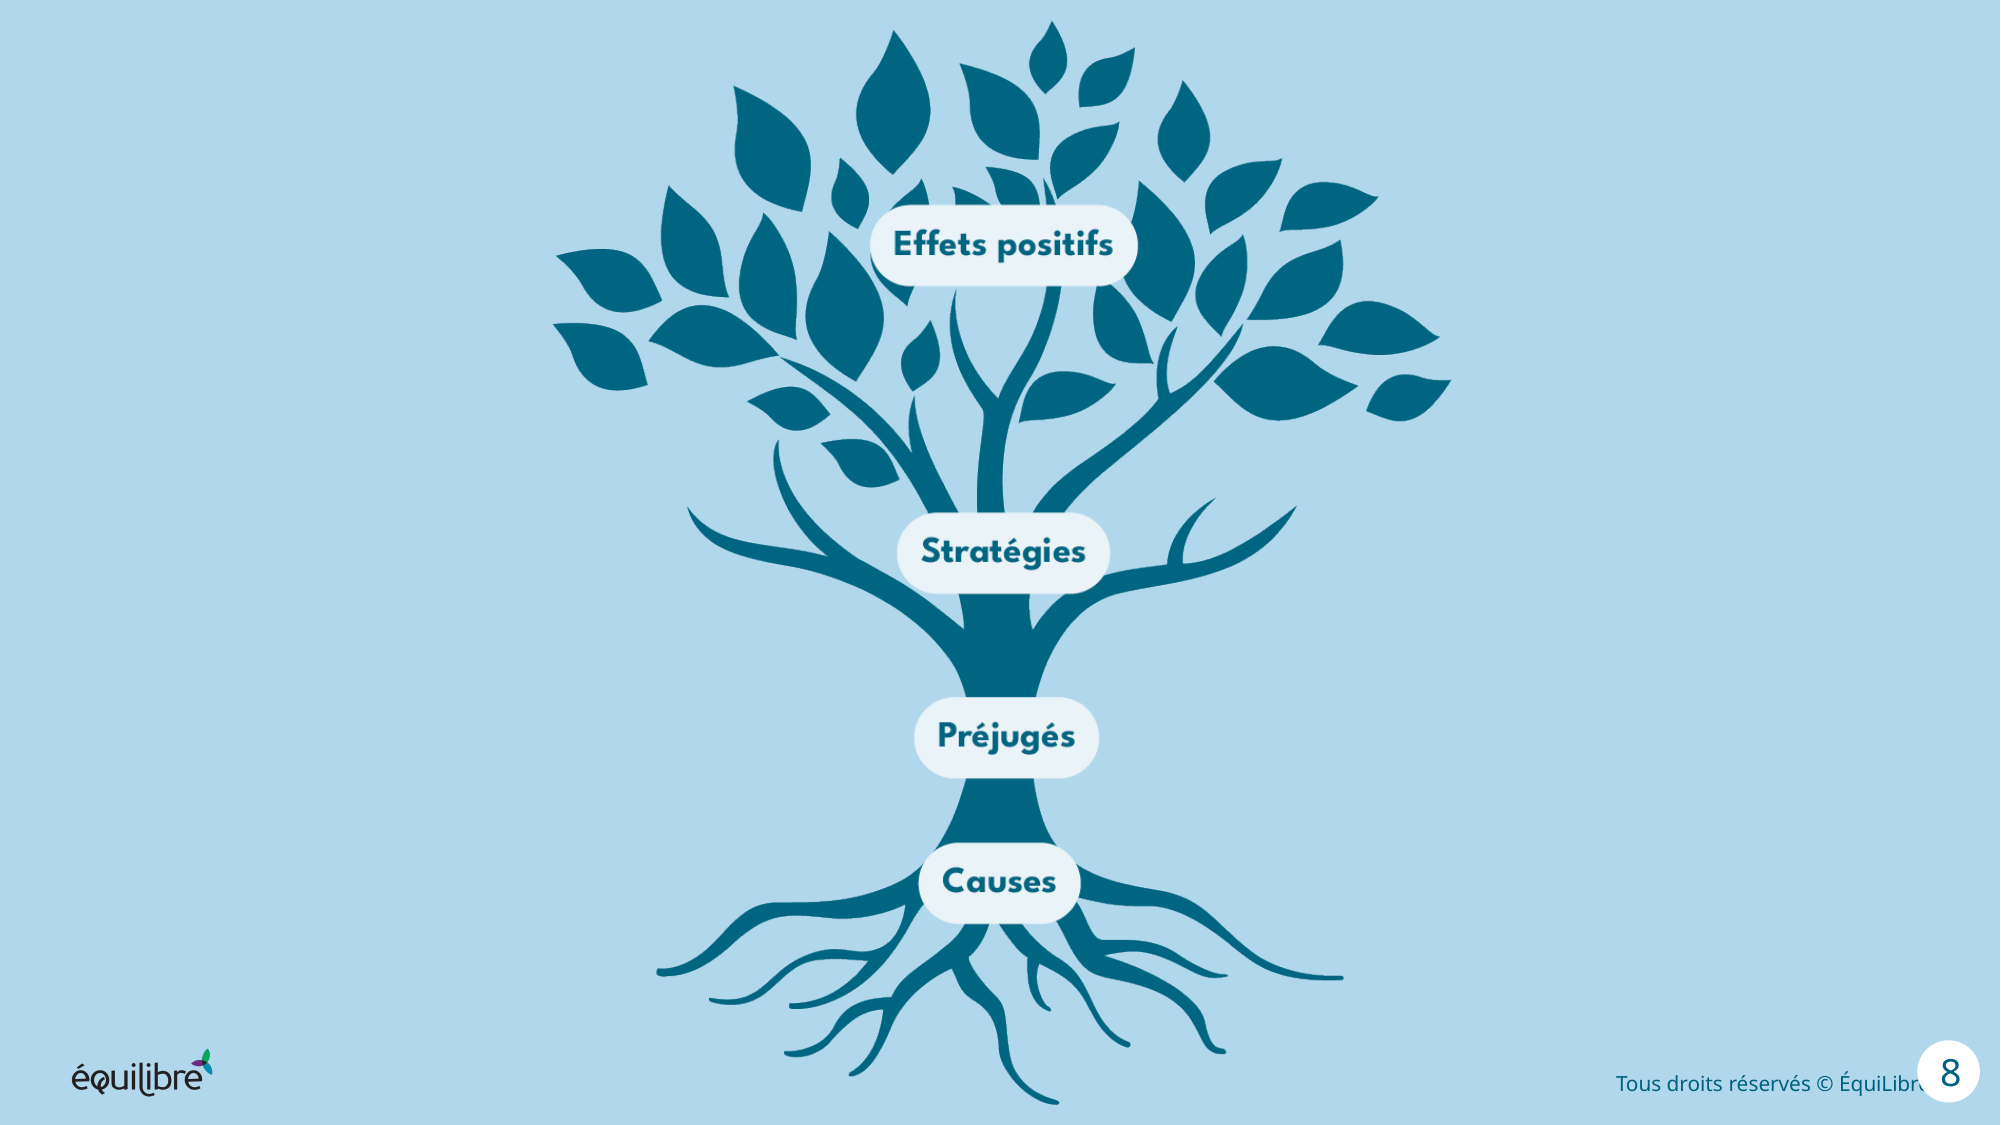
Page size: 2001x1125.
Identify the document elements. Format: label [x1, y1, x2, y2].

picture [63, 1036, 221, 1125]
list [499, 0, 1501, 1125]
text_box [1911, 1040, 1990, 1103]
